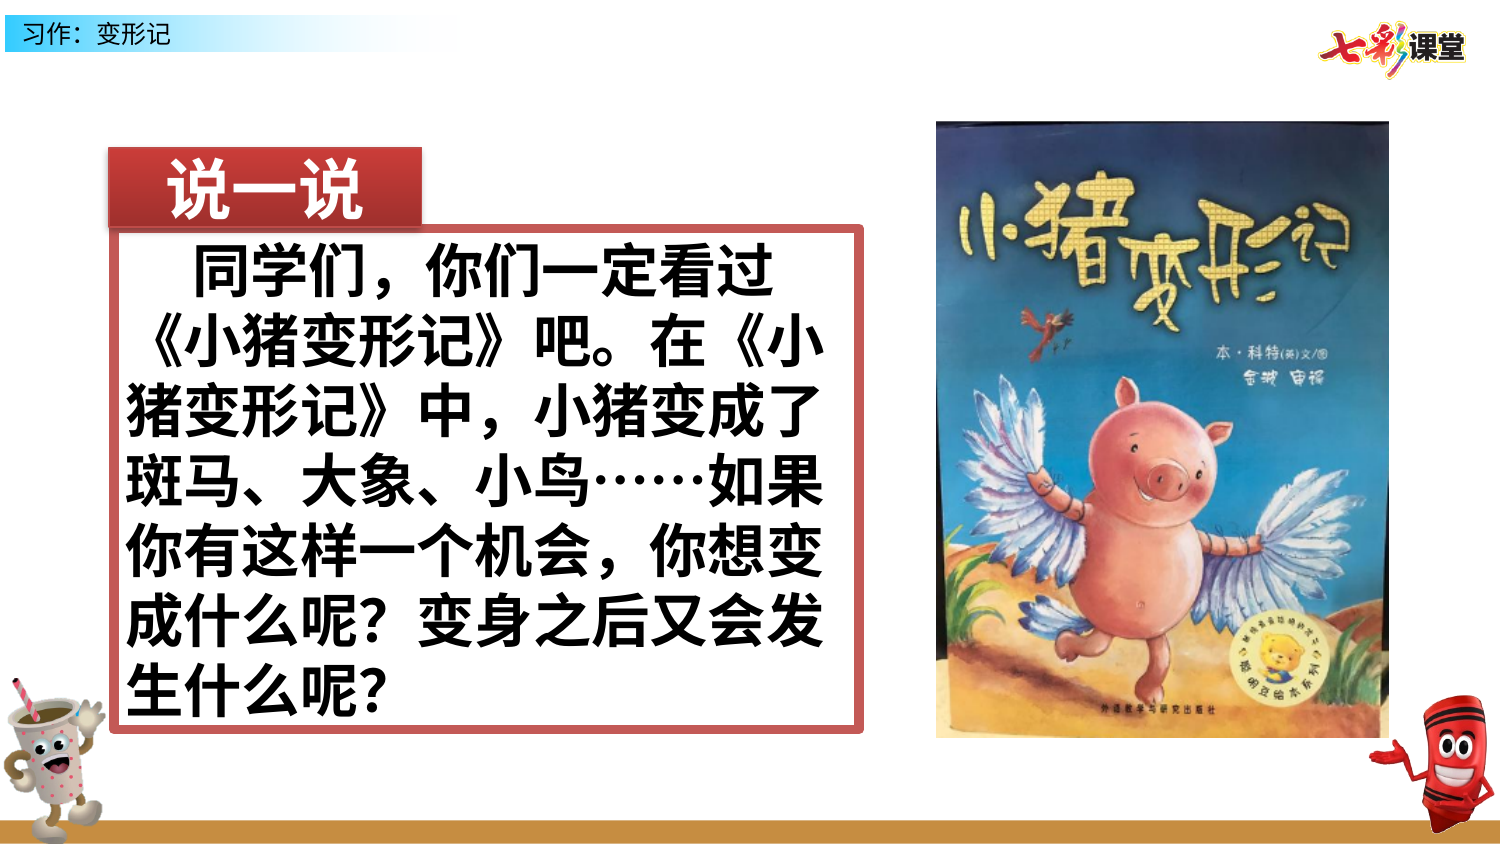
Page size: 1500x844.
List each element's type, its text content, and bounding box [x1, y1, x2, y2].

picture [936, 120, 1500, 844]
picture [1316, 20, 1468, 80]
picture [0, 678, 143, 844]
text_box 同学们，你们一定看过《小猪变形记》吧。在《小猪变形记》中，小猪变成了斑马、大象、小鸟……如果你有这样一个机会，你想变成什么呢？变身之后又会发生什么呢？ [112, 226, 861, 732]
text_box 说一说 [108, 147, 422, 228]
